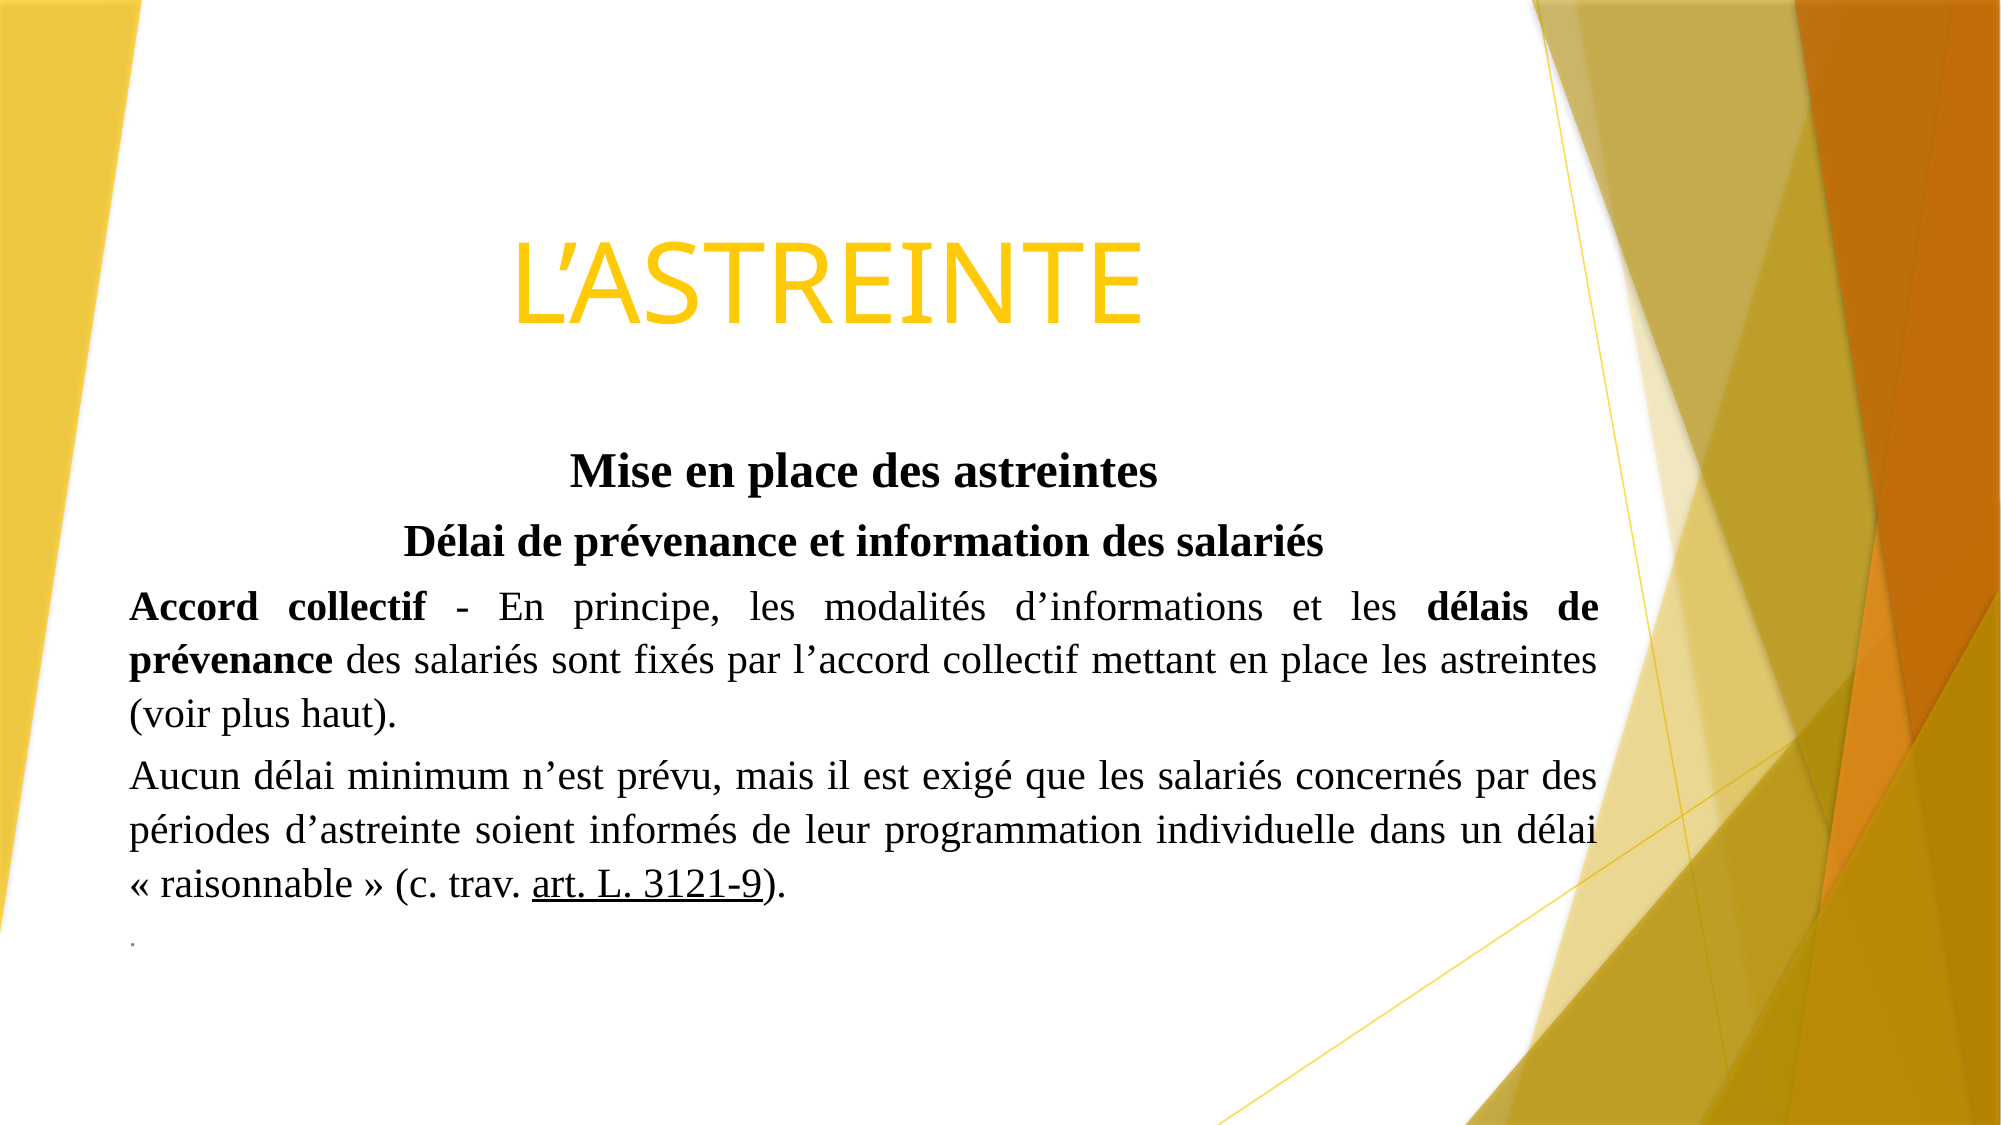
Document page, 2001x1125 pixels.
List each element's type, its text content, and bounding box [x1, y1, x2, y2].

subtitle Mise en place des astreintes Délai de prévenance et information des salariés Accord collectif - En principe, les modalités d’informations et les délais de prévenance des salariés sont fixés par l’accord collectif mettant en place les astreintes (voir plus haut). Aucun délai minimum n’est prévu, mais il est exigé que les salariés concernés par des périodes d’astreinte soient informés de leur programmation individuelle dans un délai « raisonnable » (c. trav. art. L. 3121-9). . [114, 404, 1615, 966]
title L’ASTREINTE [205, 83, 1480, 354]
